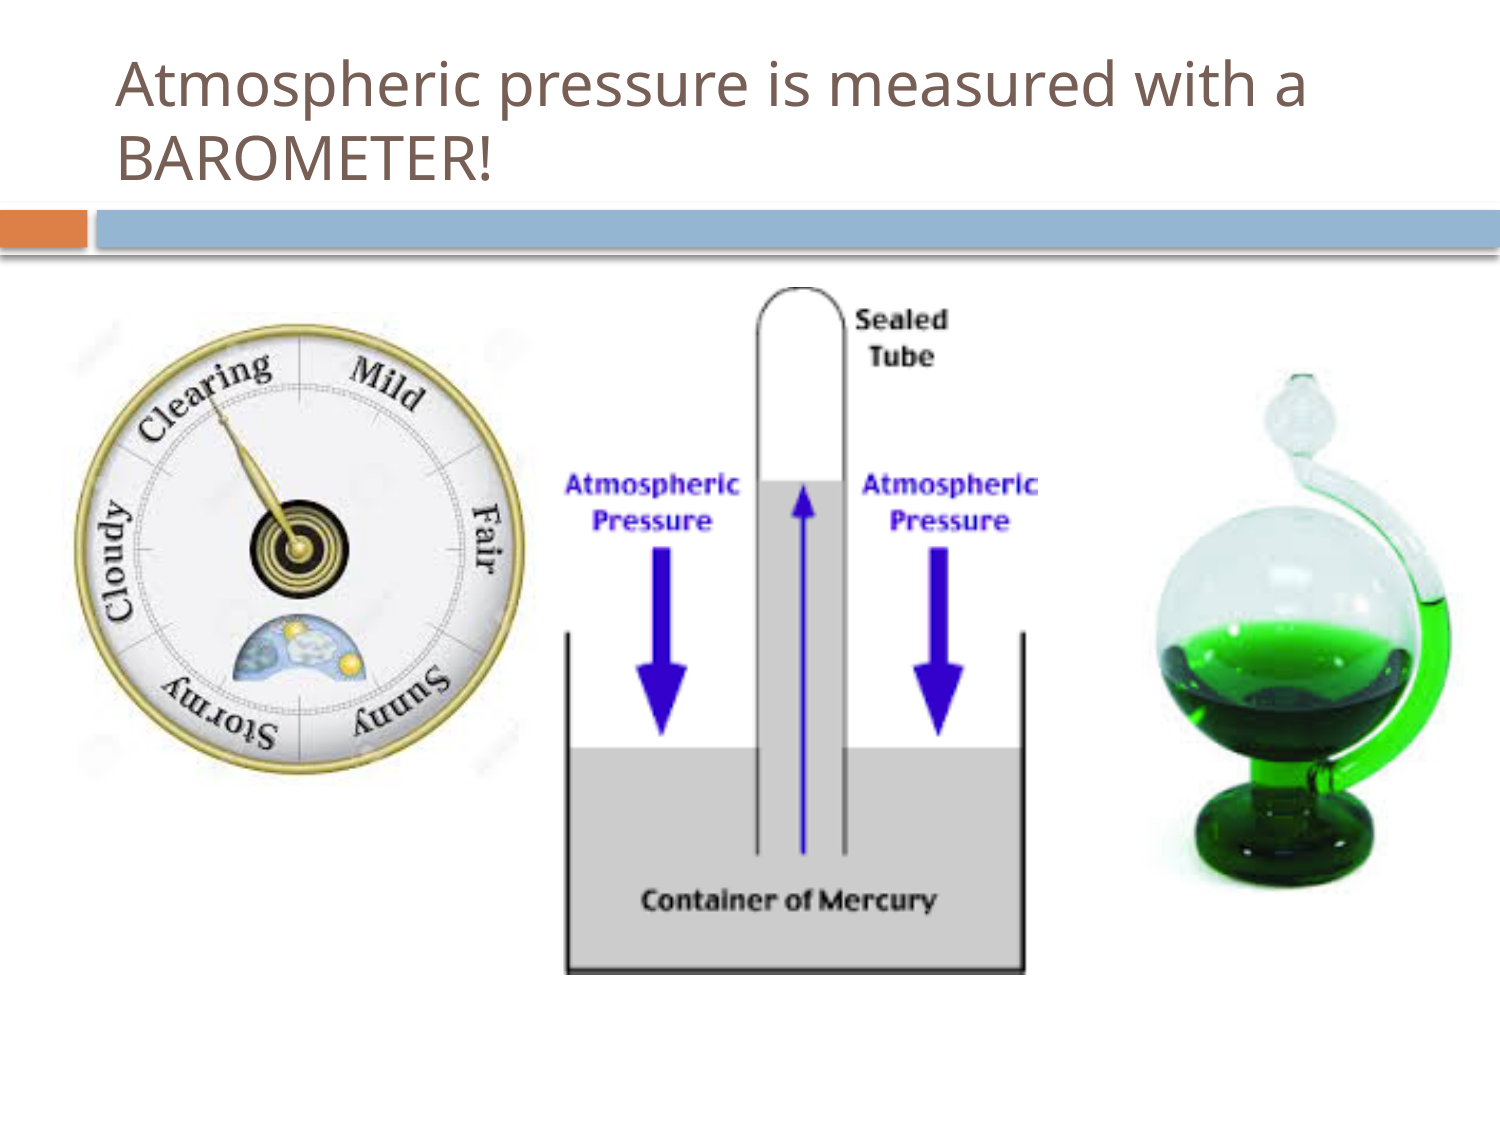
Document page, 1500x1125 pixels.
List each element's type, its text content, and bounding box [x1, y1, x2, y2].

picture [1105, 349, 1500, 913]
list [62, 312, 538, 788]
picture [562, 287, 1039, 976]
title Atmospheric pressure is measured with a BAROMETER! [100, 37, 1438, 200]
